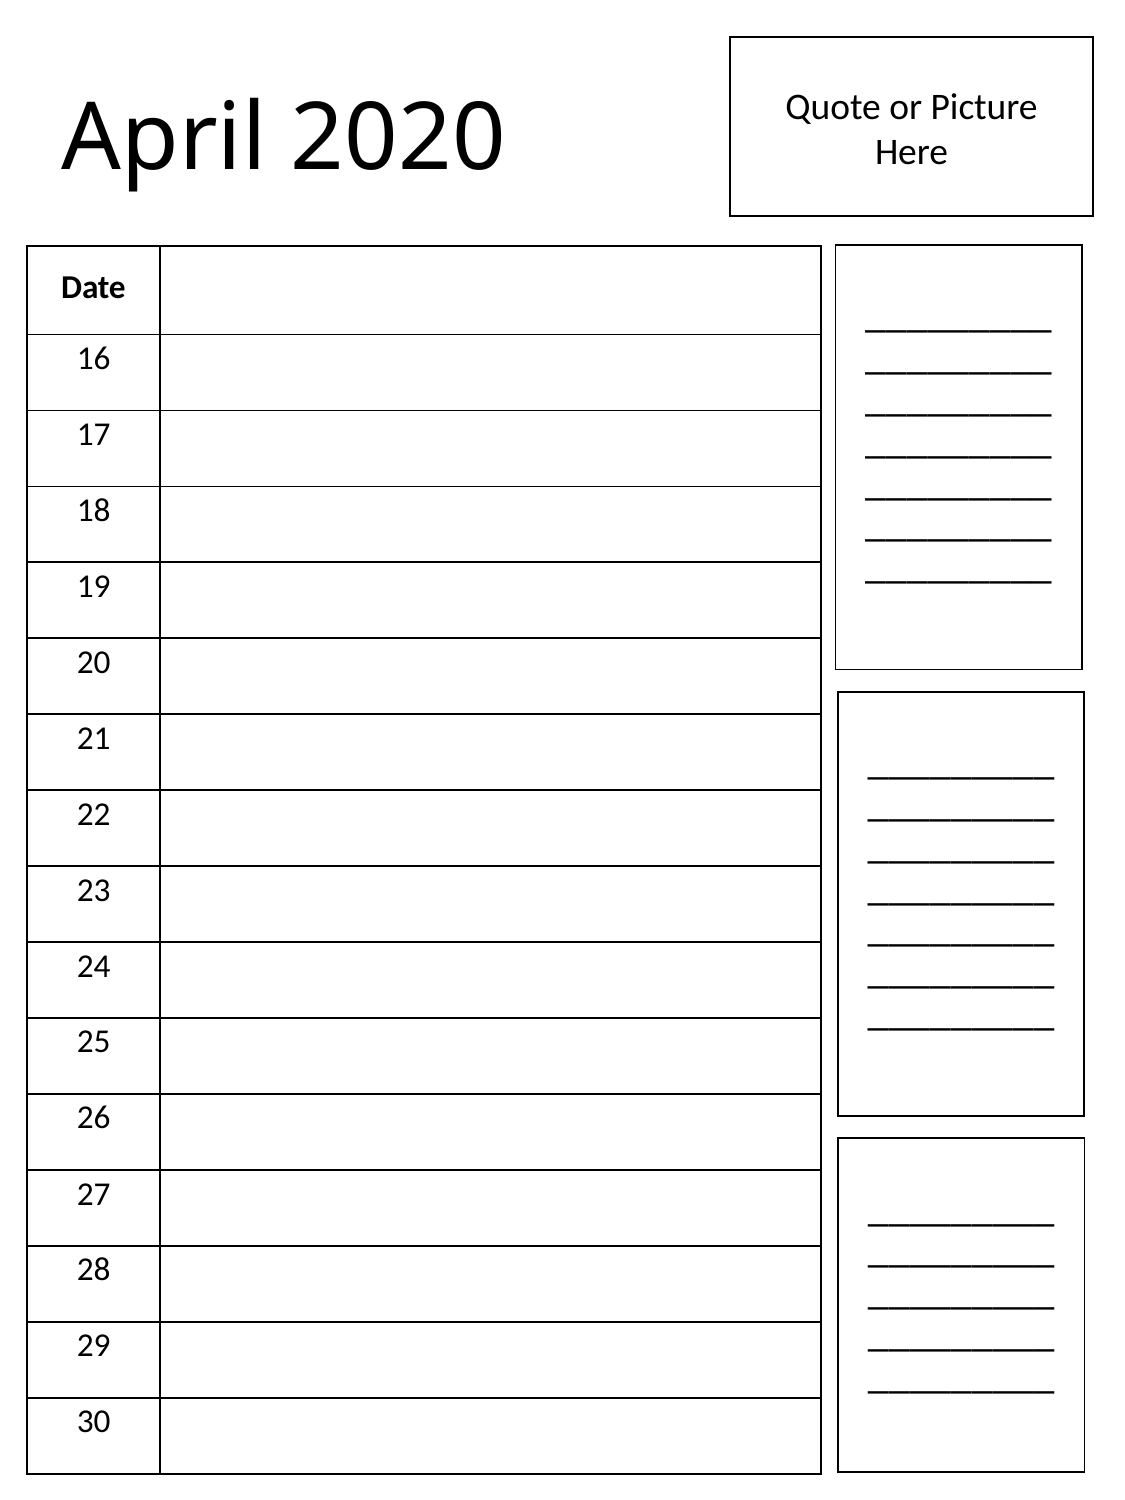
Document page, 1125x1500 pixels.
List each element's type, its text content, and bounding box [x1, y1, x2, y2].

table_cell 19 [28, 563, 159, 637]
table_cell [161, 1171, 820, 1245]
table_cell [161, 791, 820, 865]
table_cell 16 [28, 335, 159, 410]
table_cell 18 [28, 487, 159, 561]
table_header [161, 247, 820, 334]
table_cell [161, 335, 820, 410]
table_cell [161, 1095, 820, 1169]
table_header _____________________________________________ [839, 1139, 1084, 1471]
table_cell [161, 715, 820, 789]
table_cell 30 [28, 1399, 159, 1473]
title April 2020 [46, 56, 729, 197]
table_cell [161, 1019, 820, 1093]
table_cell [161, 411, 820, 486]
table_cell [161, 1399, 820, 1473]
table_cell 17 [28, 411, 159, 486]
table_cell 22 [28, 791, 159, 865]
table_cell [161, 1323, 820, 1397]
table_cell 23 [28, 867, 159, 941]
table_cell 20 [28, 639, 159, 713]
table_cell 26 [28, 1095, 159, 1169]
table_cell [161, 867, 820, 941]
table_cell [161, 639, 820, 713]
text_box Quote or Picture Here [729, 36, 1094, 217]
table_cell [161, 943, 820, 1017]
table_cell 21 [28, 715, 159, 789]
table_header Date [28, 247, 159, 334]
table_cell 28 [28, 1247, 159, 1321]
table_header _______________________________________________________________ [839, 693, 1083, 1115]
table_cell [161, 563, 820, 637]
table_cell 24 [28, 943, 159, 1017]
table_cell 29 [28, 1323, 159, 1397]
table_cell [161, 1247, 820, 1321]
table_cell [161, 487, 820, 561]
table_cell 25 [28, 1019, 159, 1093]
table_cell 27 [28, 1171, 159, 1245]
table_header _______________________________________________________________ [836, 246, 1081, 669]
